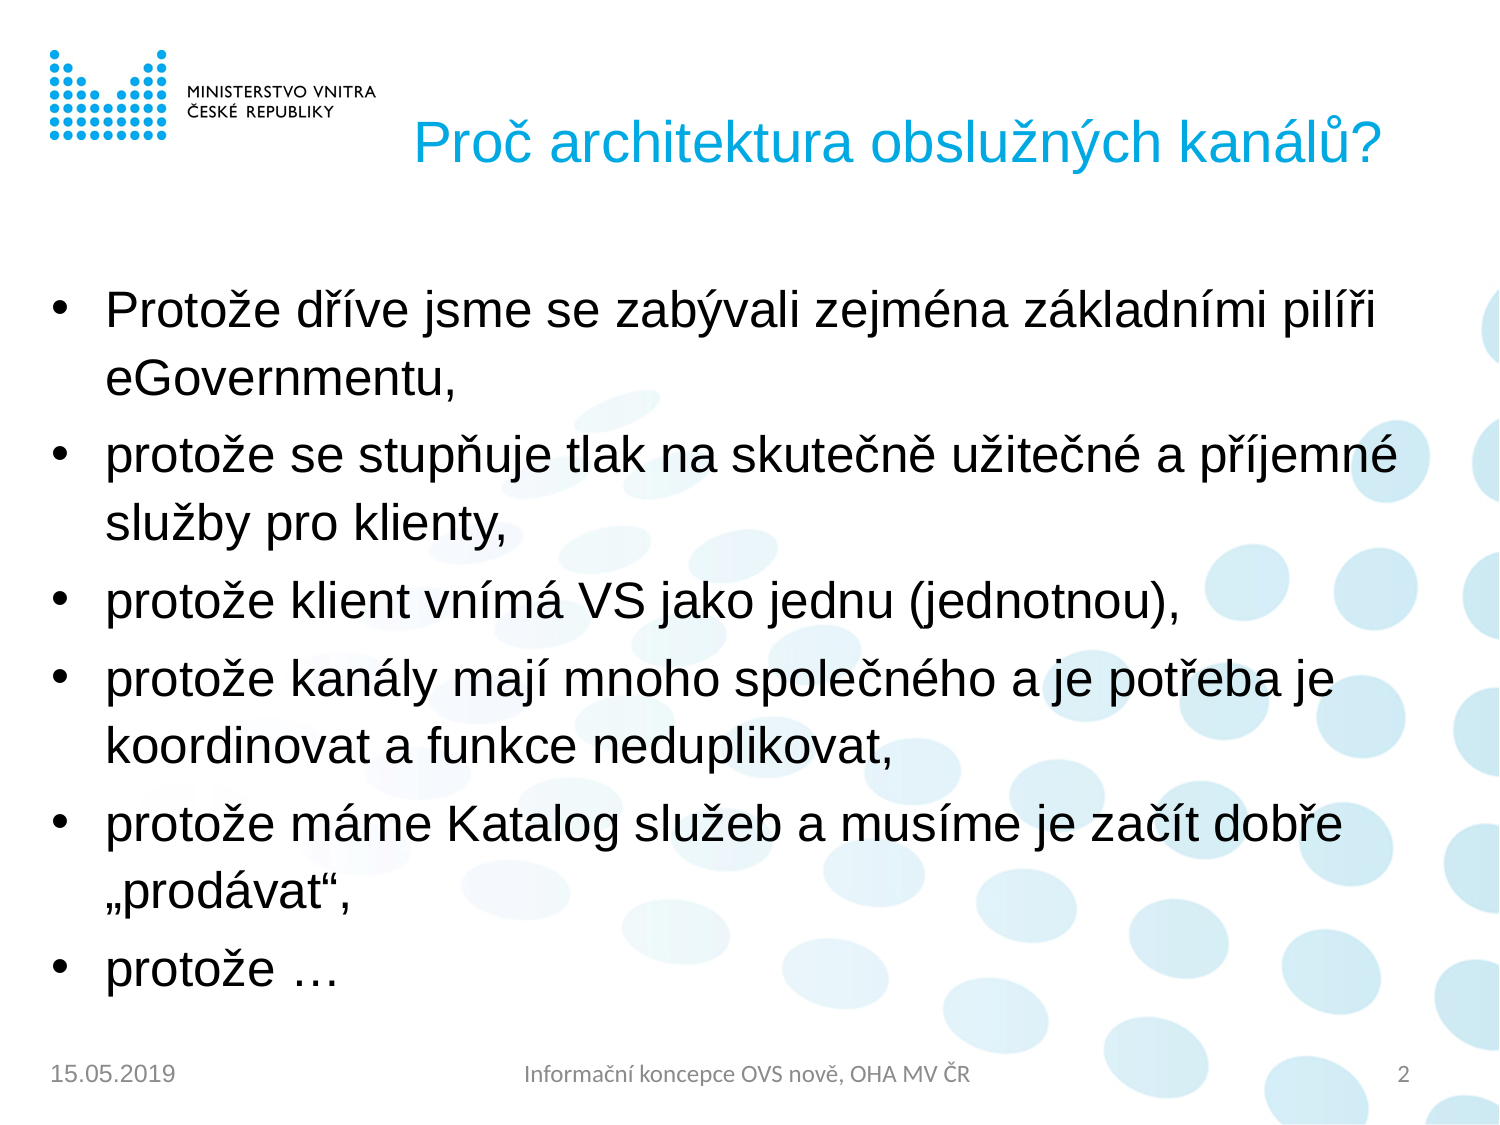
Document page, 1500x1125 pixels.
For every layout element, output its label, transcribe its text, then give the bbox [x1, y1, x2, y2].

footer Informační koncepce OVS nově, OHA MV ČR [398, 1042, 1098, 1103]
slide_number 2 [1210, 1042, 1425, 1103]
list Protože dříve jsme se zabývali zejména základními pilíři eGovernmentu, protože se stupňuje tlak na skutečně užitečné a příjemné služby pro klienty, protože klient vnímá VS jako jednu (jednotnou), protože kanály mají mnoho společného a je potřeba je koordinovat a funkce neduplikovat, protože máme Katalog služeb a musíme je začít dobře „prodávat“, protože … [36, 262, 1427, 1005]
picture [0, 0, 1500, 1125]
title Proč architektura obslužných kanálů? [398, 45, 1425, 233]
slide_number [35, 1042, 286, 1103]
